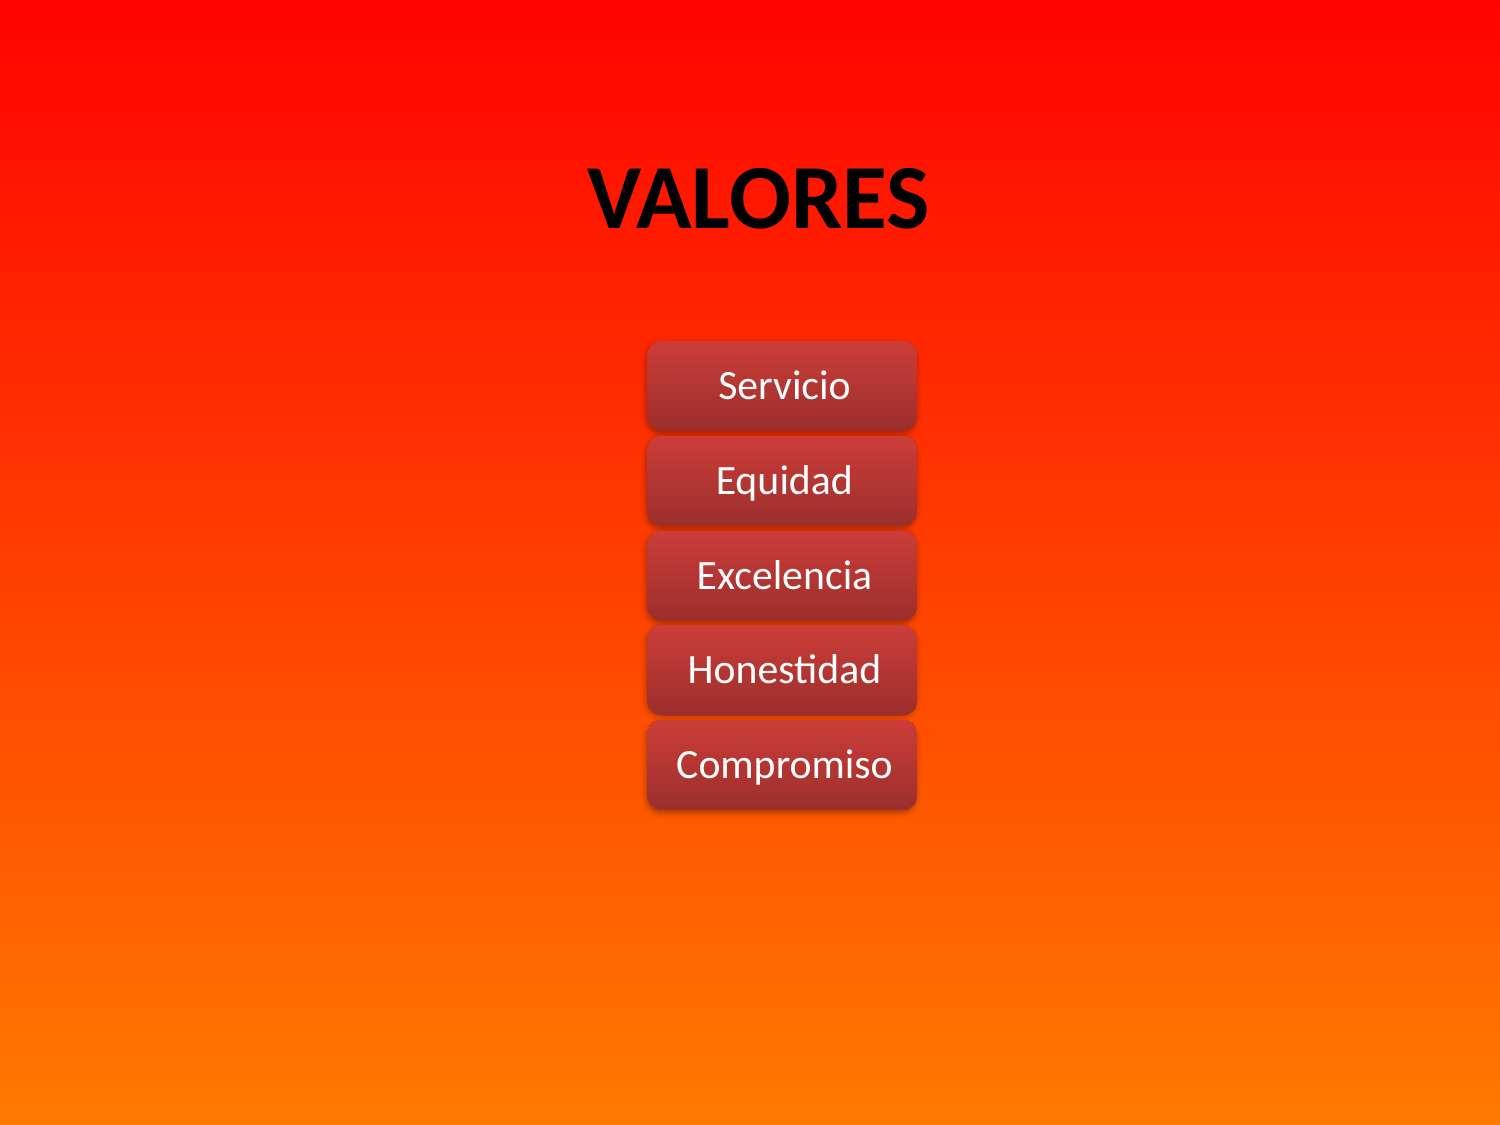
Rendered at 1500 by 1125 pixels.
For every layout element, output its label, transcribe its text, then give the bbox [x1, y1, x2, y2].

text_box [407, 340, 1158, 811]
text_box VALORES [383, 129, 1134, 254]
